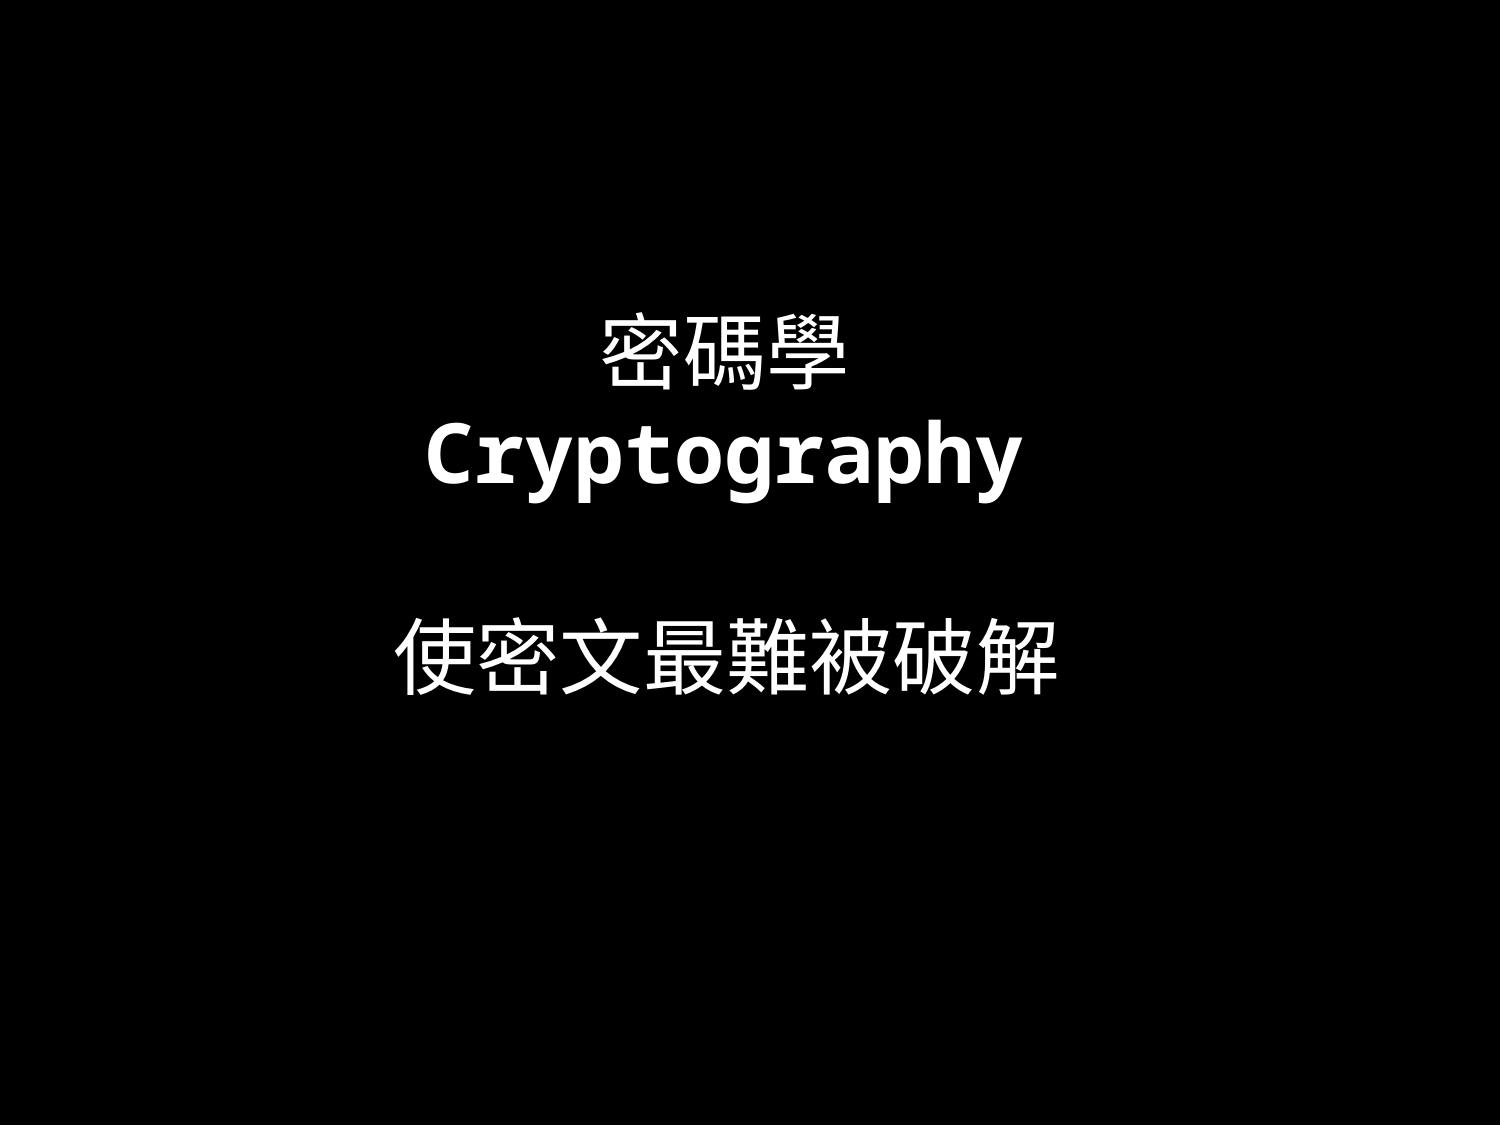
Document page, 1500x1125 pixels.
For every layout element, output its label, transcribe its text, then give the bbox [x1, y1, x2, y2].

text_box 使密文最難被破解 [378, 597, 1075, 713]
text_box 密碼學 Cryptography [409, 292, 1040, 508]
